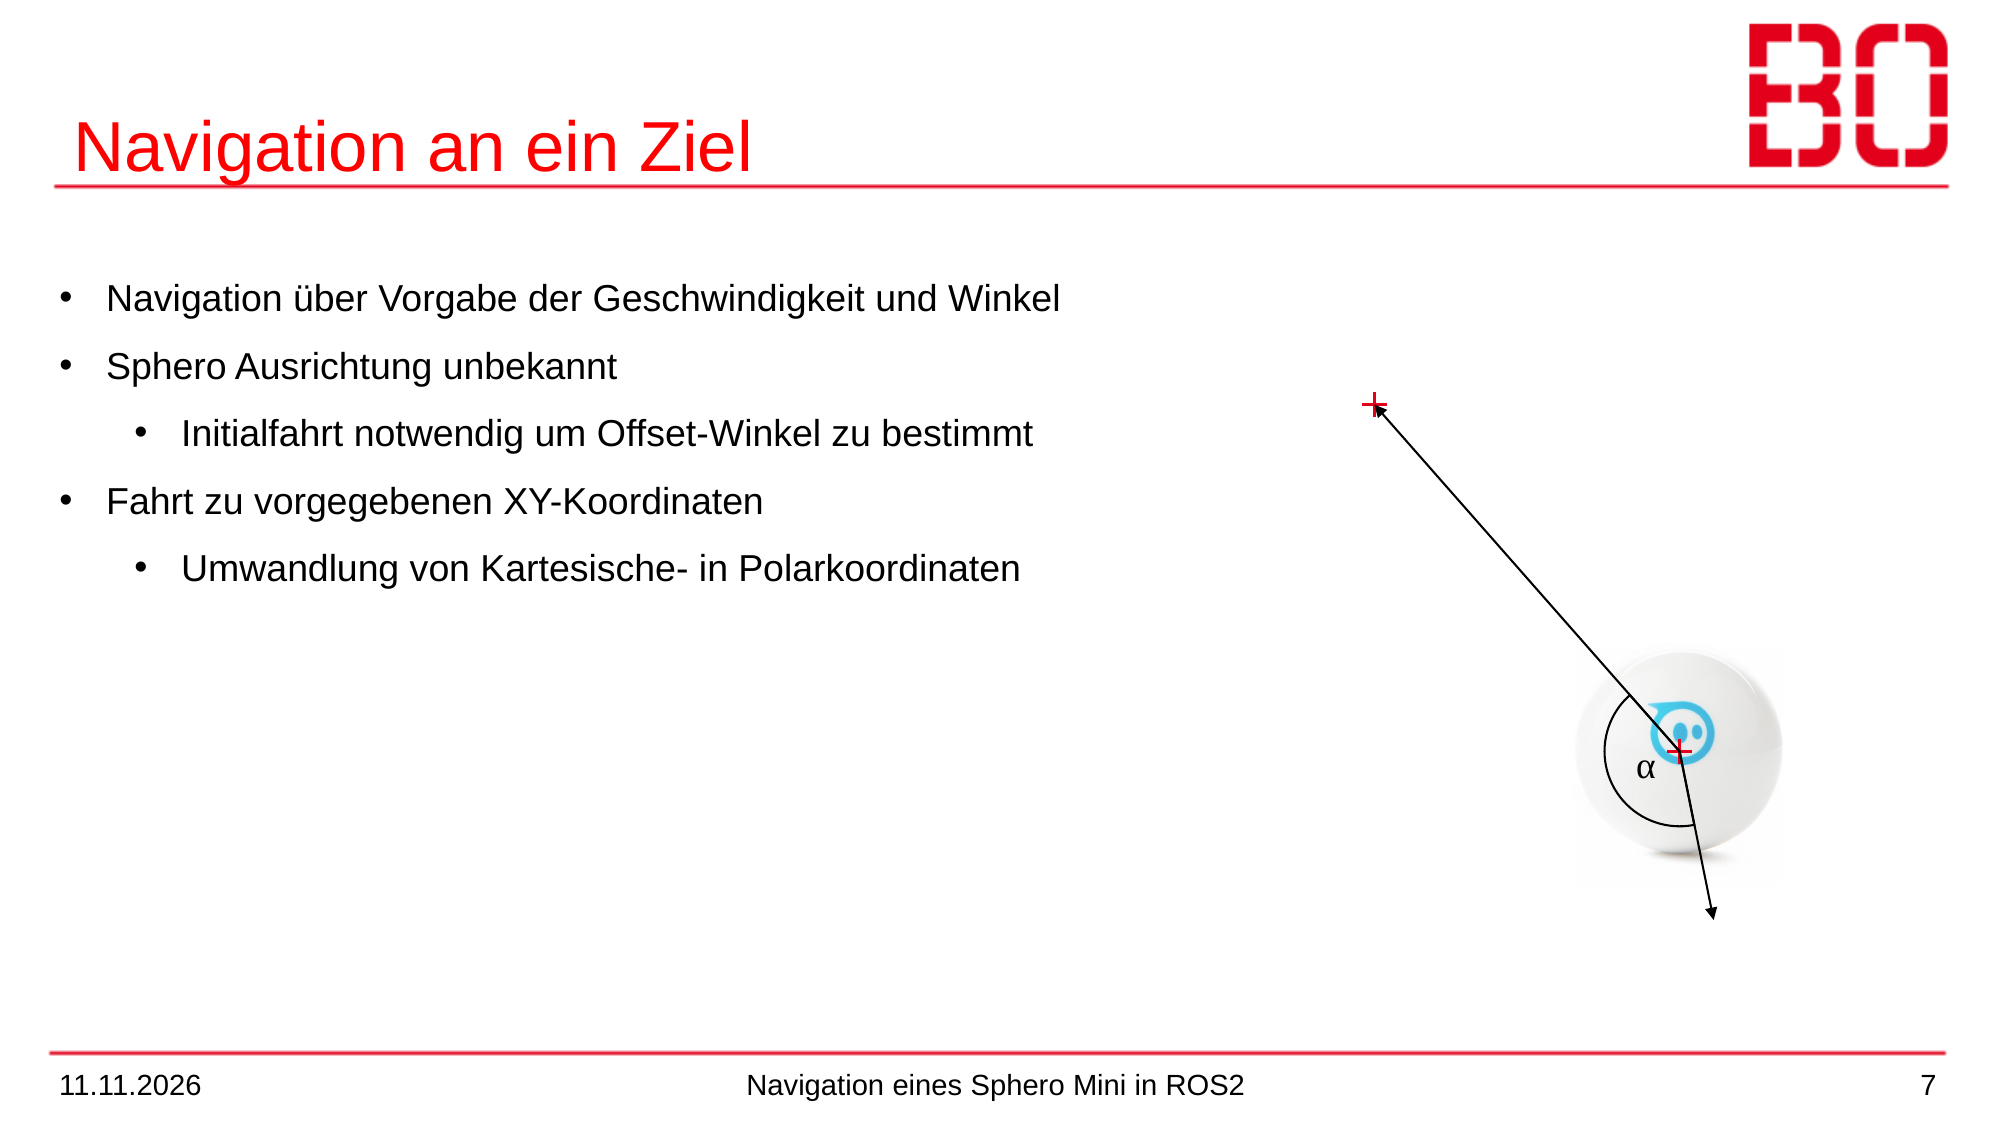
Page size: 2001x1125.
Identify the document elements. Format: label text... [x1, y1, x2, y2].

picture [13, 0, 1987, 194]
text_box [1679, 751, 1714, 920]
text_box Navigation über Vorgabe der Geschwindigkeit und Winkel Sphero Ausrichtung unbekannt Initialfahrt notwendig um Offset-Winkel zu bestimmt Fahrt zu vorgegebenen XY-Koordinaten Umwandlung von Kartesische- in Polarkoordinaten [44, 244, 1942, 597]
text_box 09.05.2023 [44, 1059, 228, 1109]
picture [1572, 752, 1679, 886]
picture [44, 1041, 1956, 1059]
picture [1680, 642, 1783, 886]
text_box Navigation eines Sphero Mini in ROS2 [694, 1059, 1306, 1109]
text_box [1374, 404, 1680, 752]
text_box 7 [1905, 1059, 1956, 1109]
